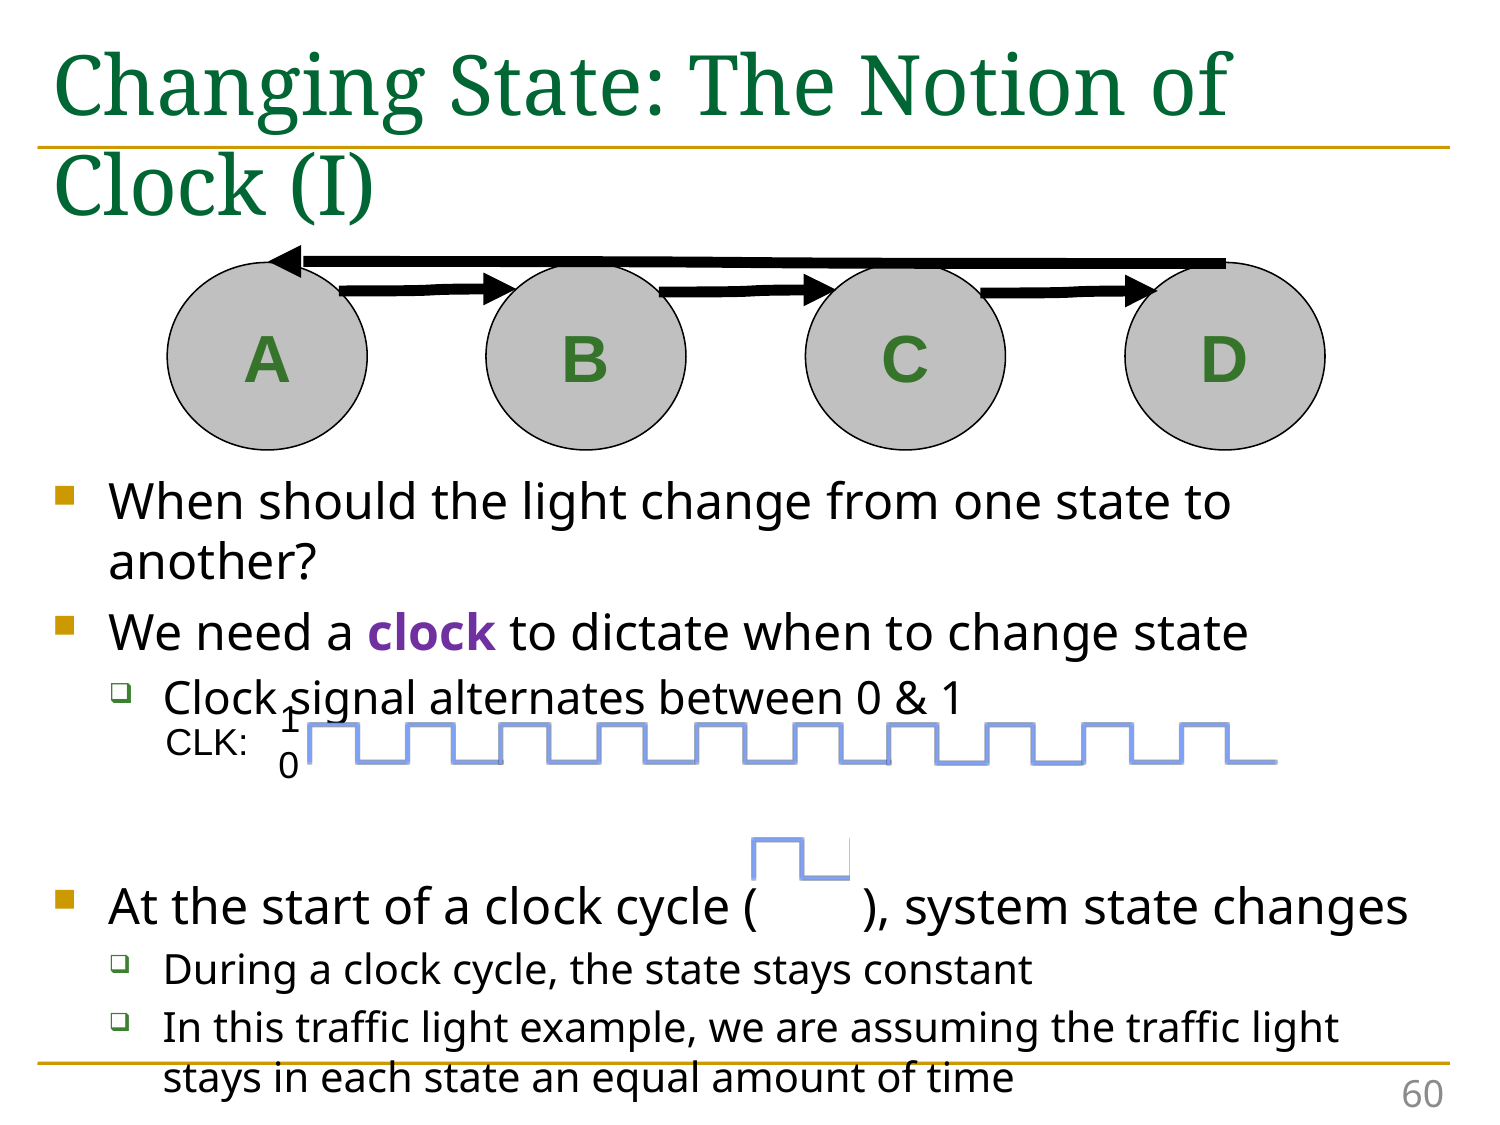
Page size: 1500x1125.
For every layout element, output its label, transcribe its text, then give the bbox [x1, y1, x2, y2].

title Changing State: The Notion of Clock (I) [37, 24, 740, 200]
title Changing State: The Notion of Clock (I) [754, 24, 1450, 200]
list When should the light change from one state to another? We need a clock to dictate when to change state Clock signal alternates between 0 & 1 At the start of a clock cycle ( ), system state changes During a clock cycle, the state stays constant In this traffic light example, we are assuming the traffic light stays in each state an equal amount of time [37, 462, 1450, 999]
text_box B [485, 268, 686, 450]
text_box A [167, 262, 368, 450]
slide_number 60 [1121, 1066, 1460, 1125]
text_box C [805, 269, 1006, 450]
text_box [745, 0, 749, 719]
text_box 1 [264, 687, 316, 748]
text_box CLK: [150, 710, 264, 771]
table_cell 1 [749, 462, 754, 720]
picture [750, 836, 851, 883]
table_cell 1 [740, 462, 745, 720]
text_box D [1125, 262, 1326, 450]
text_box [1067, 203, 1071, 381]
text_box 0 [263, 733, 314, 794]
picture [305, 720, 1281, 768]
